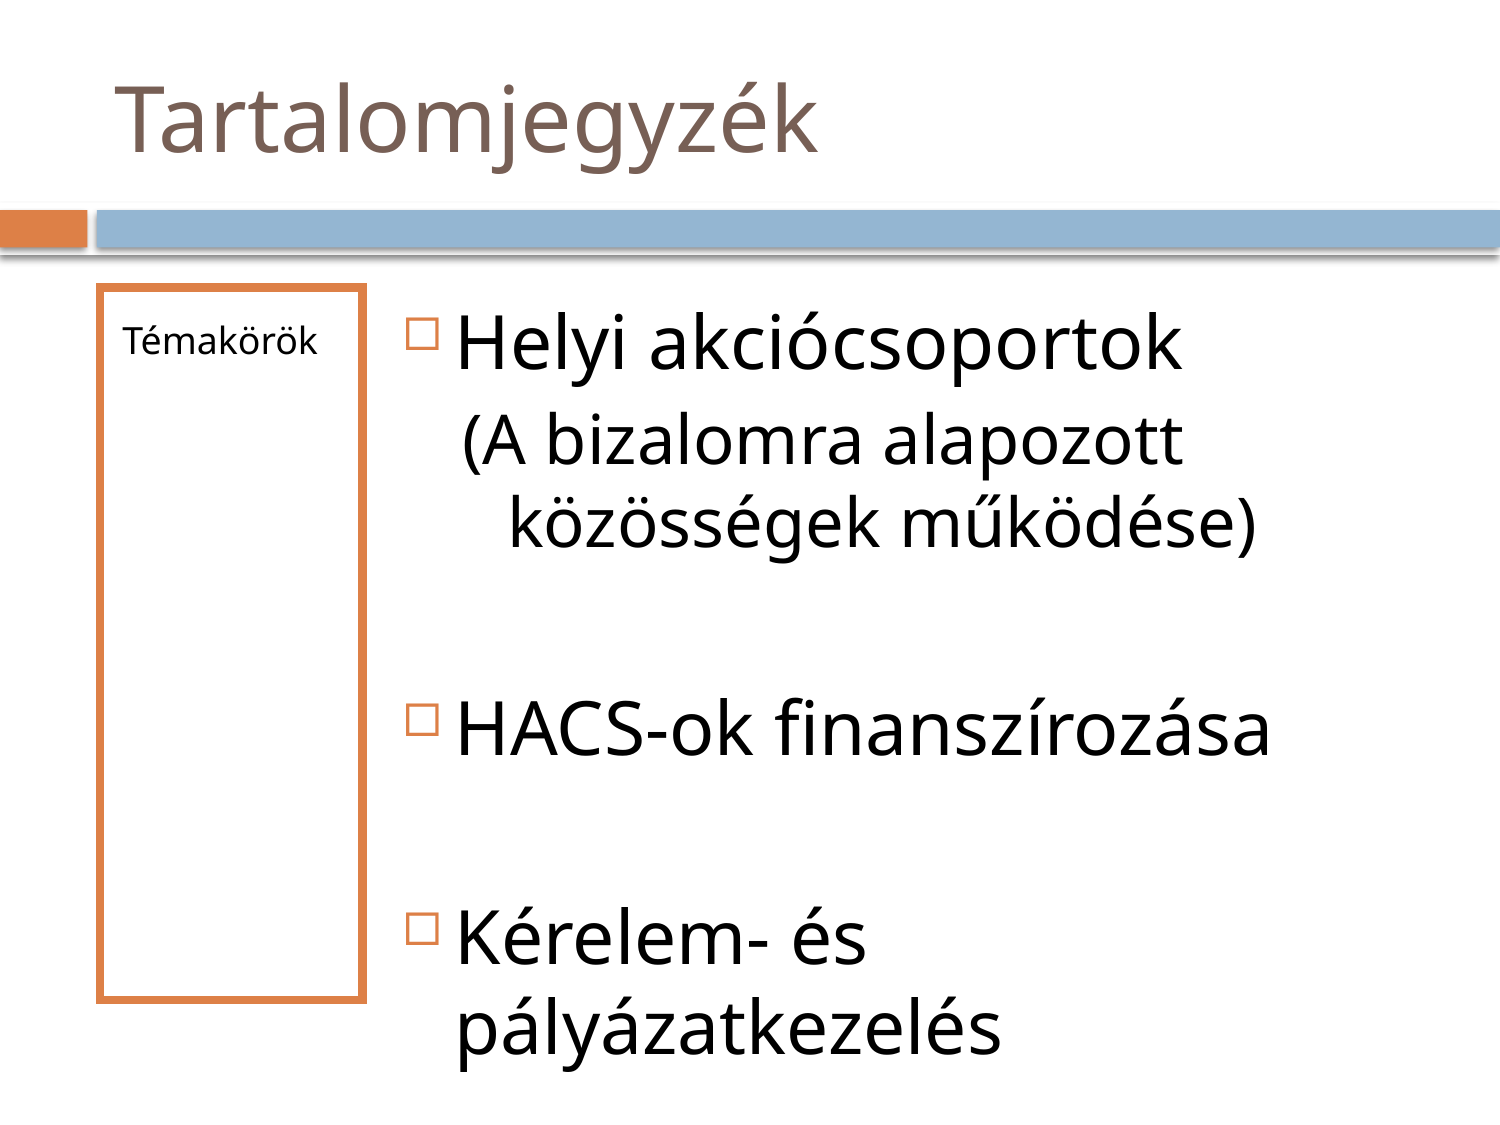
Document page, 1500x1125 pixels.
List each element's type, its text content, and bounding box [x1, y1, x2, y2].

title Tartalomjegyzék [99, 44, 1425, 188]
list Témakörök [96, 283, 367, 1004]
list Helyi akciócsoportok (A bizalomra alapozott közösségek működése) HACS-ok finanszírozása Kérelem- és pályázatkezelés [387, 287, 1438, 1013]
